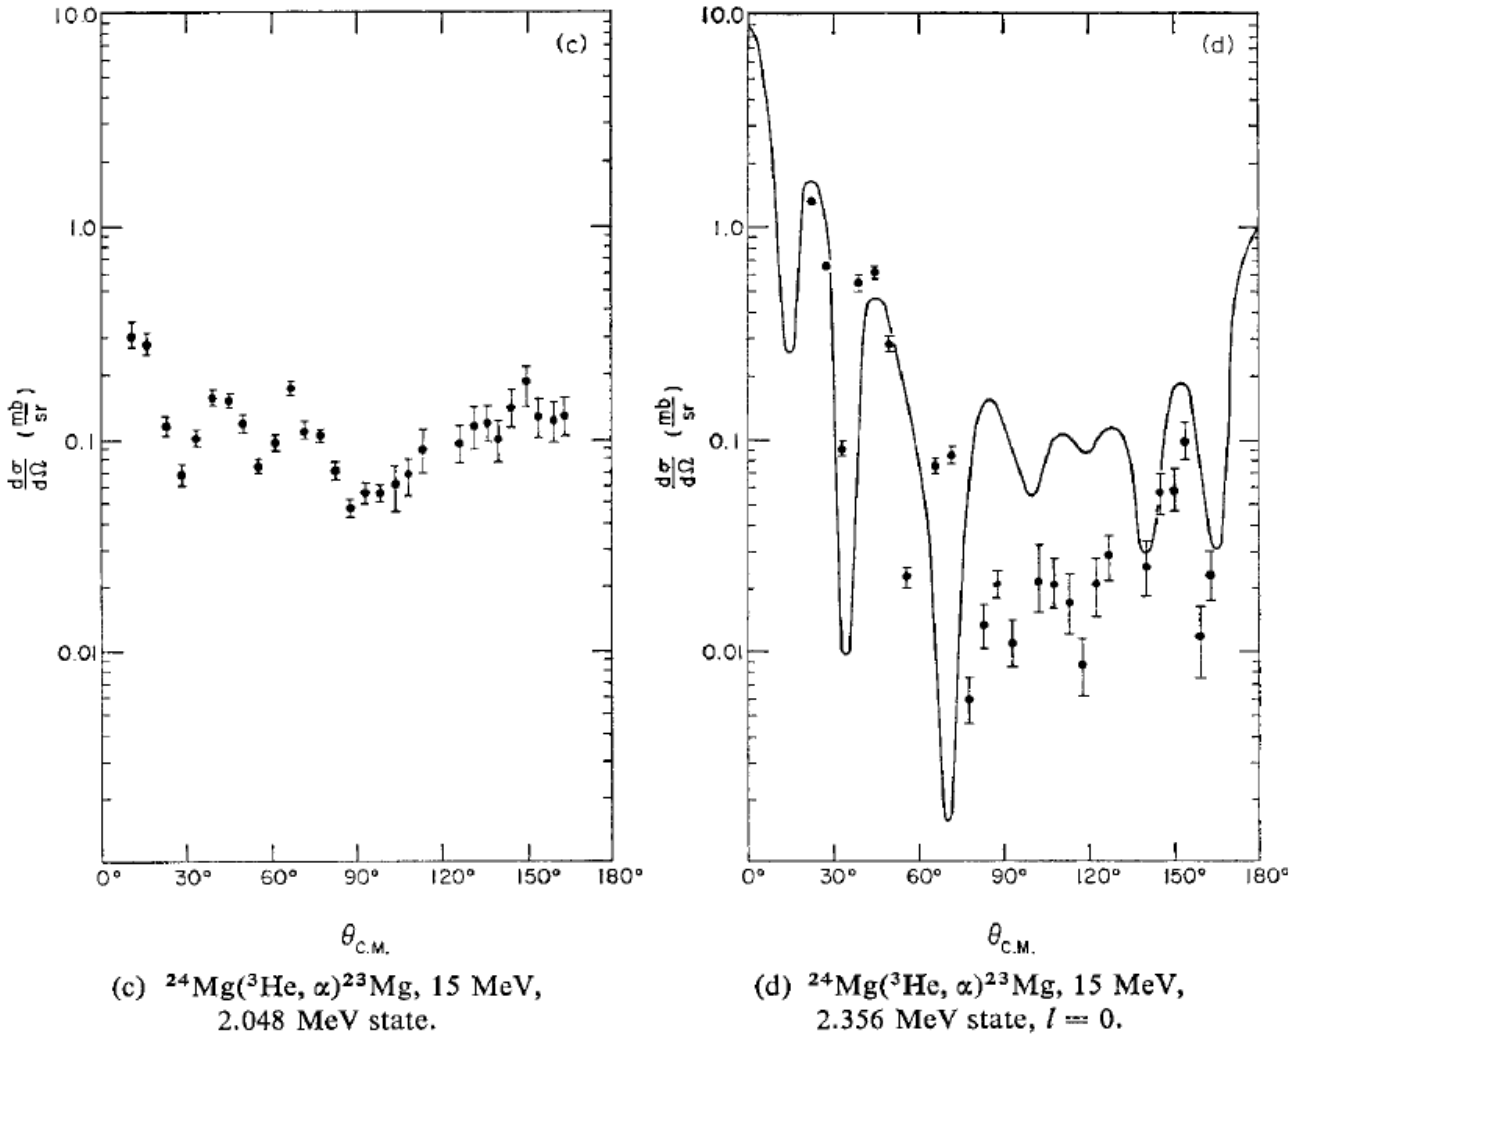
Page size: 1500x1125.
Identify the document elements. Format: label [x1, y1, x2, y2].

picture [0, 0, 1299, 1046]
